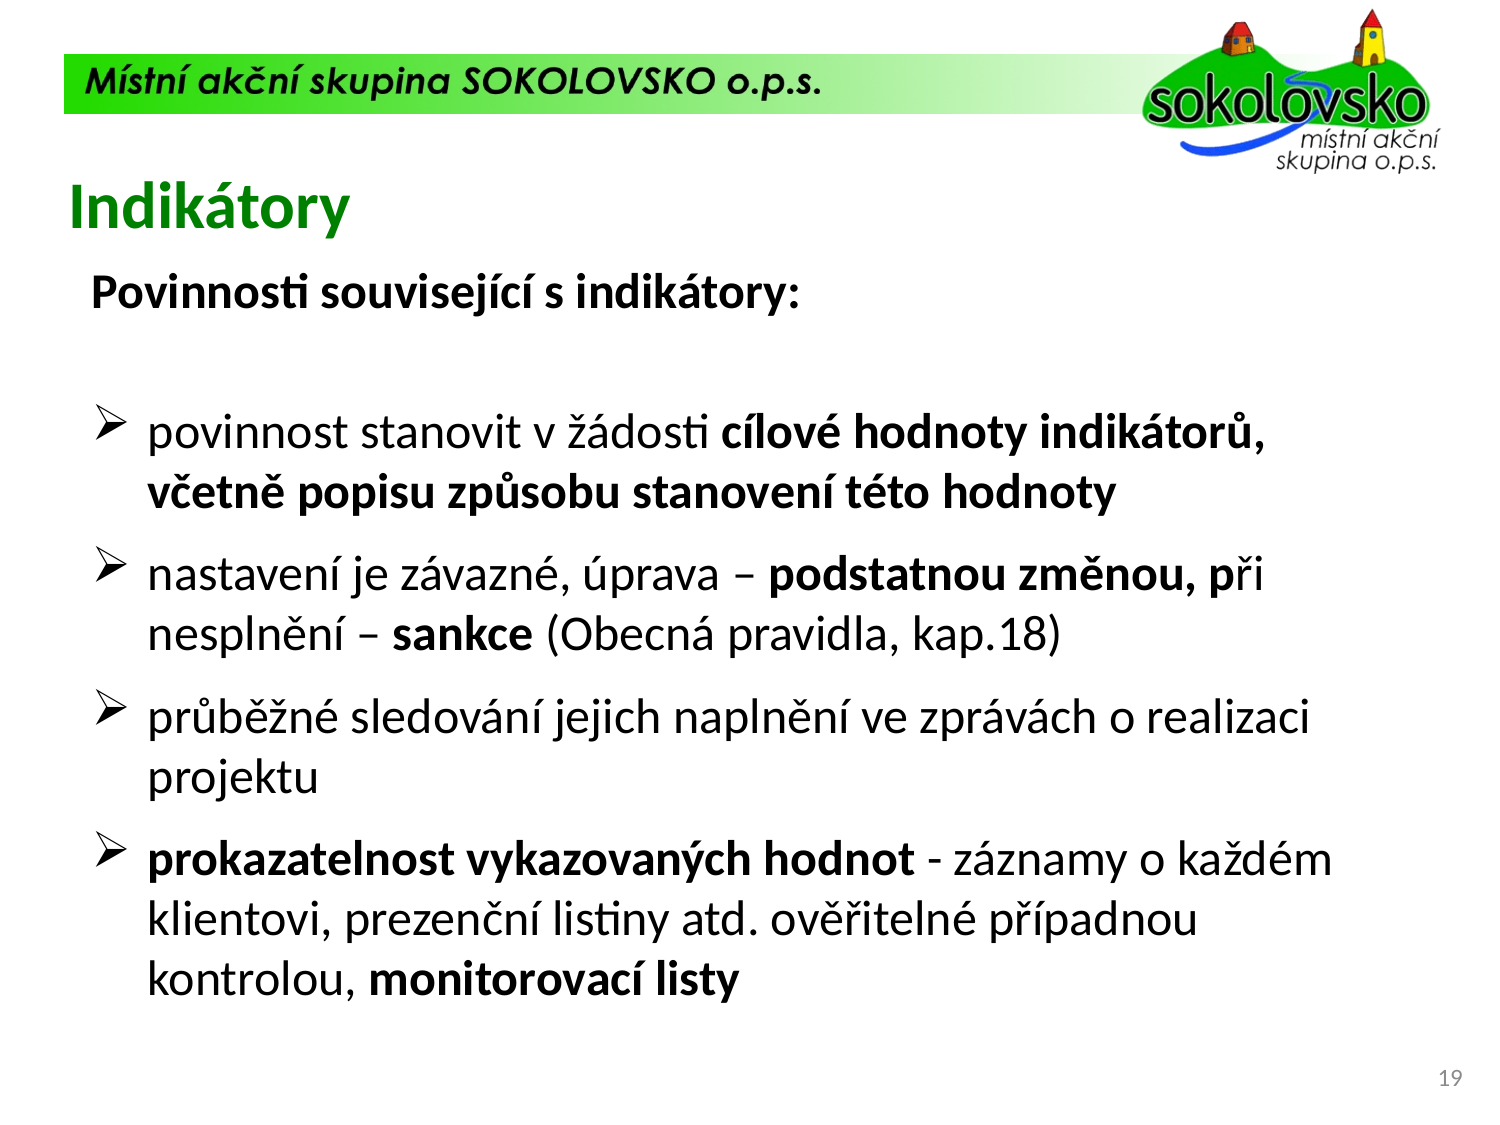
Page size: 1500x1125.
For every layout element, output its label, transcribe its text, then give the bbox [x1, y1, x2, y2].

title Indikátory [53, 137, 1404, 268]
slide_number 19 [1128, 1046, 1478, 1107]
list Povinnosti související s indikátory: povinnost stanovit v žádosti cílové hodnoty indikátorů, včetně popisu způsobu stanovení této hodnoty nastavení je závazné, úprava – podstatnou změnou, při nesplnění – sankce (Obecná pravidla, kap.18) průběžné sledování jejich naplnění ve zprávách o realizaci projektu prokazatelnost vykazovaných hodnot - záznamy o každém klientovi, prezenční listiny atd. ověřitelné případnou kontrolou, monitorovací listy [76, 250, 1424, 1083]
picture [64, 0, 1455, 197]
